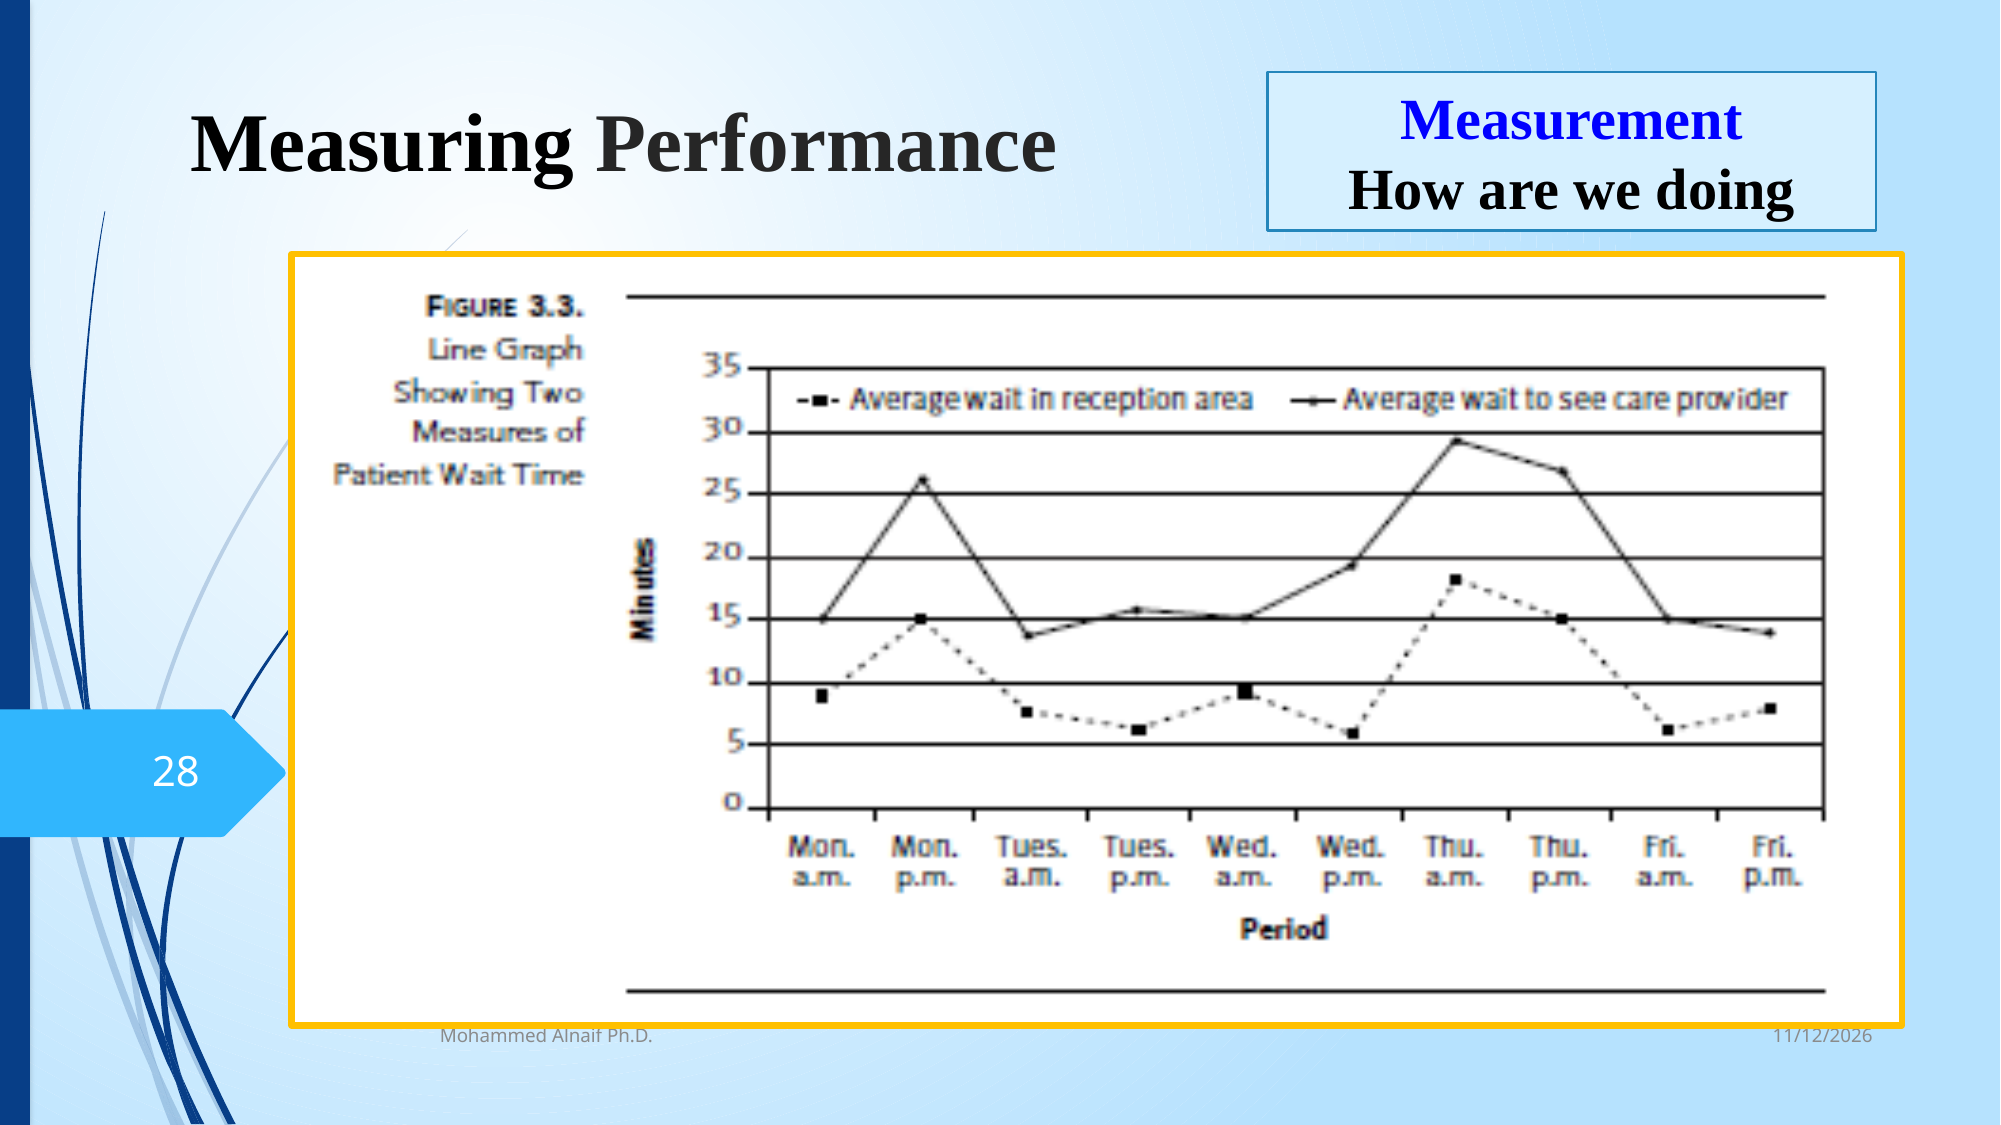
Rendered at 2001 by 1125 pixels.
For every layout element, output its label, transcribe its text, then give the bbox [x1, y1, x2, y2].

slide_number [1699, 1034, 1888, 1067]
slide_number 28 [87, 743, 216, 803]
picture [294, 256, 1899, 1023]
text_box Measurement How are we doing [1266, 71, 1877, 232]
footer Mohammed Alnaif Ph.D. [424, 1034, 1675, 1067]
subtitle [92, 196, 1967, 1103]
title Measuring Performance [175, 42, 1122, 196]
